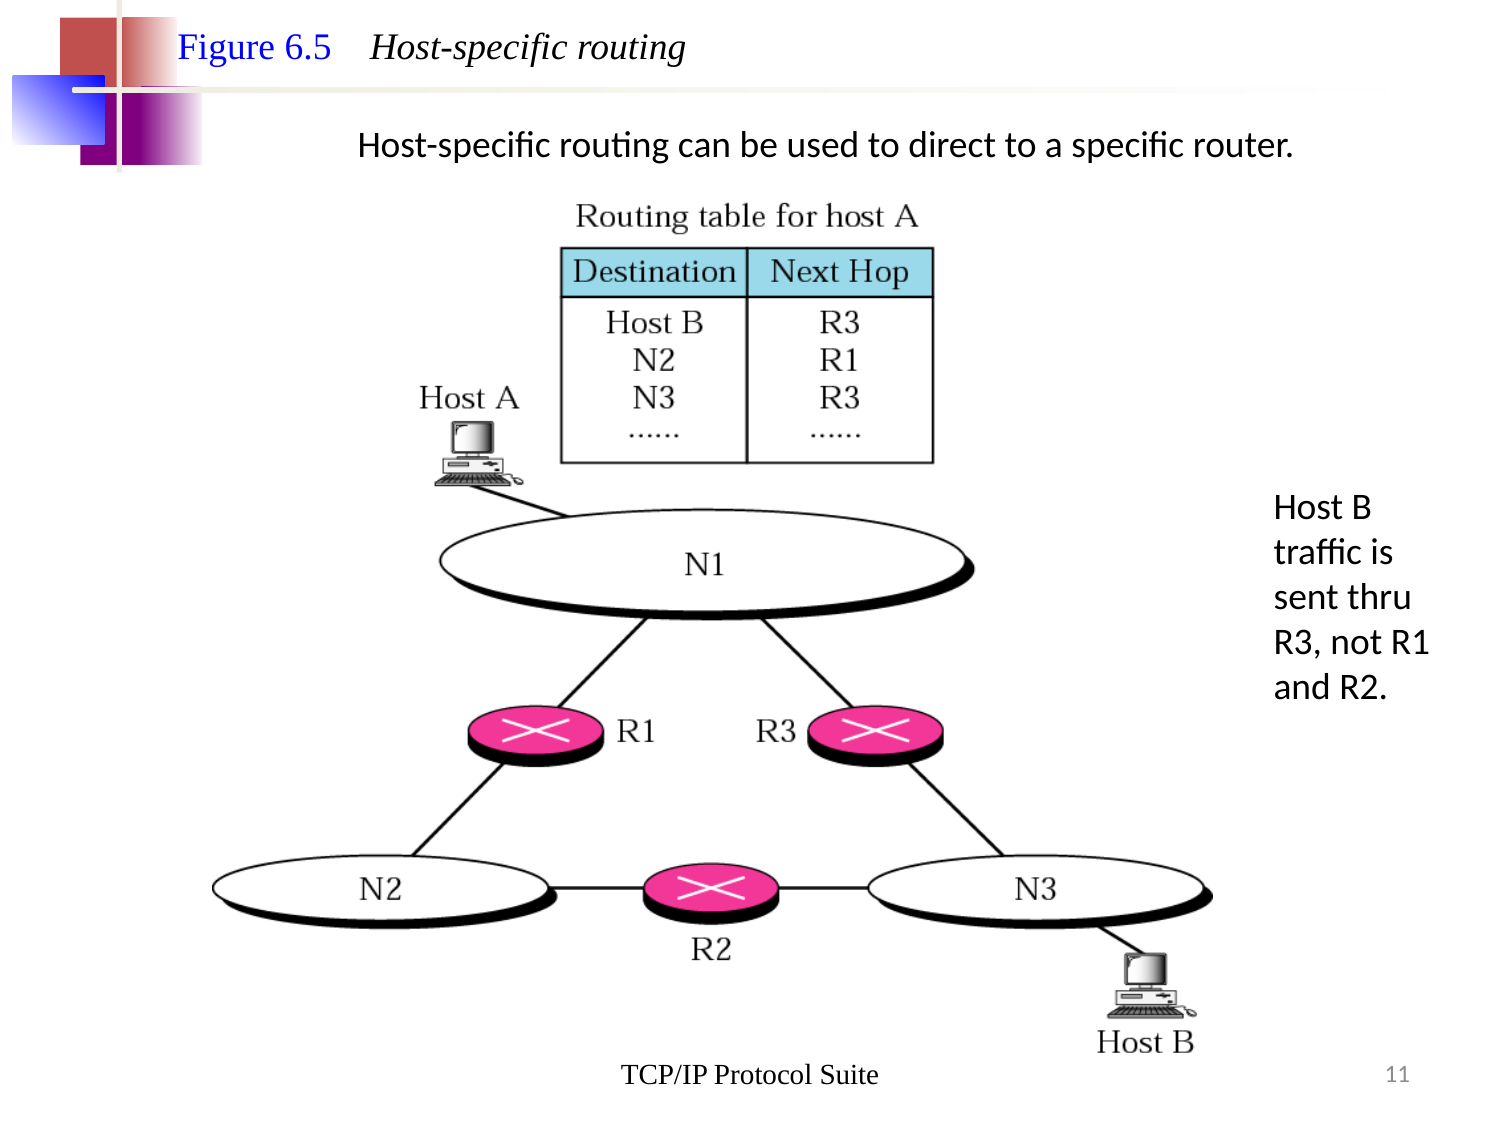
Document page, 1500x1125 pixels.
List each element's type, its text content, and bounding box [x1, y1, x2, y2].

text_box [60, 17, 116, 86]
text_box [12, 75, 105, 145]
text_box [122, 17, 177, 86]
footer TCP/IP Protocol Suite [512, 1071, 988, 1103]
text_box Host-specific routing can be used to direct to a specific router. [342, 112, 1311, 173]
text_box [122, 93, 141, 165]
text_box [80, 93, 116, 165]
picture [211, 198, 1213, 1063]
slide_number 11 [1074, 1042, 1425, 1103]
text_box [72, 87, 1423, 93]
text_box [141, 93, 202, 165]
text_box [116, 93, 122, 173]
text_box [116, 0, 122, 87]
text_box Figure 6.5 Host-specific routing [162, 14, 1100, 75]
text_box Host B traffic is sent thru R3, not R1 and R2. [1258, 474, 1446, 715]
